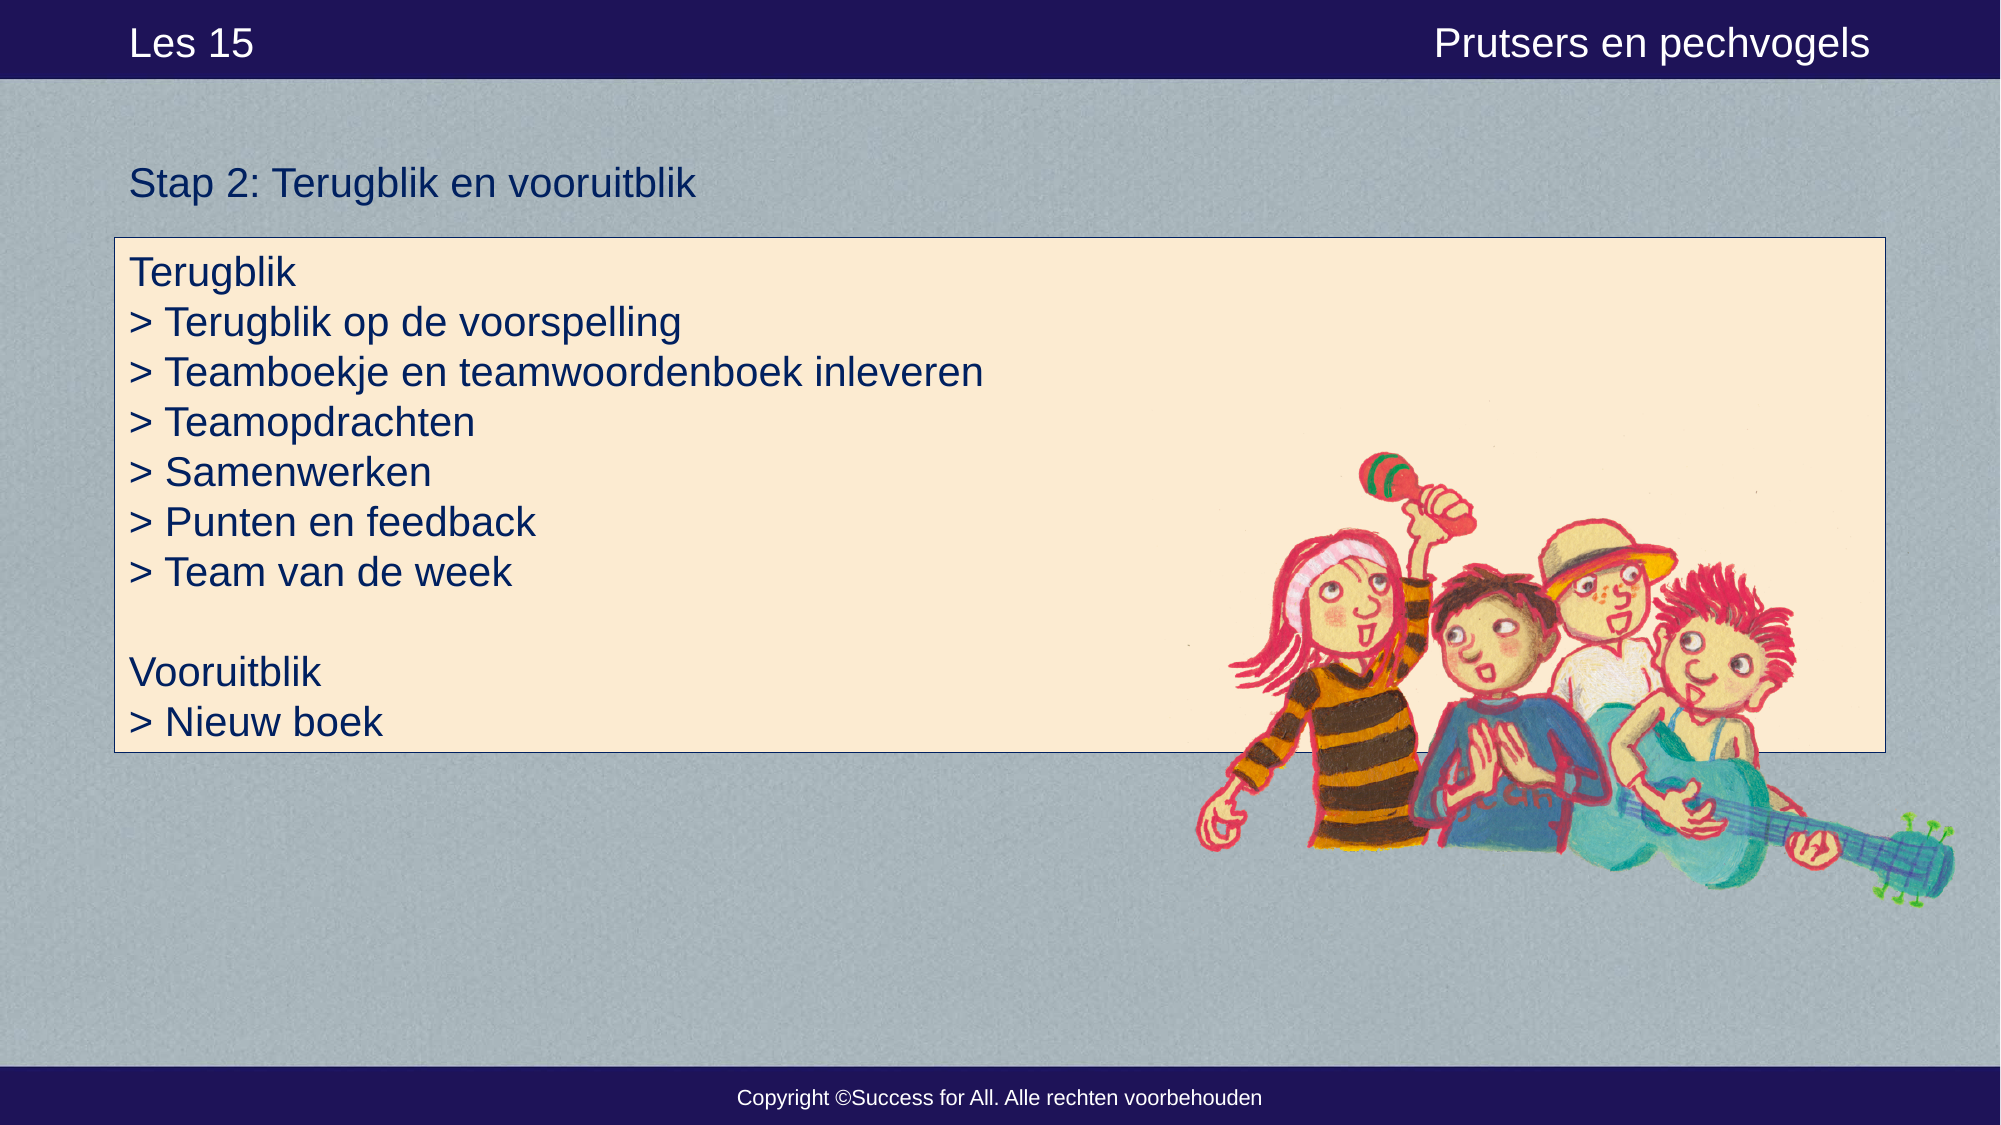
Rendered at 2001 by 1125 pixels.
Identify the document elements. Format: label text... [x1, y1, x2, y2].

picture [0, 0, 2001, 1125]
text_box Stap 2: Terugblik en vooruitblik [113, 148, 1635, 214]
text_box Les 15 [114, 8, 354, 73]
text_box Terugblik > Terugblik op de voorspelling > Teamboekje en teamwoordenboek inleveren > Teamopdrachten > Samenwerken > Punten en feedback > Team van de week Vooruitblik > Nieuw boek [114, 237, 1886, 753]
text_box Copyright ©Success for All. Alle rechten voorbehouden [0, 1076, 2000, 1125]
text_box Prutsers en pechvogels [999, 8, 1886, 73]
